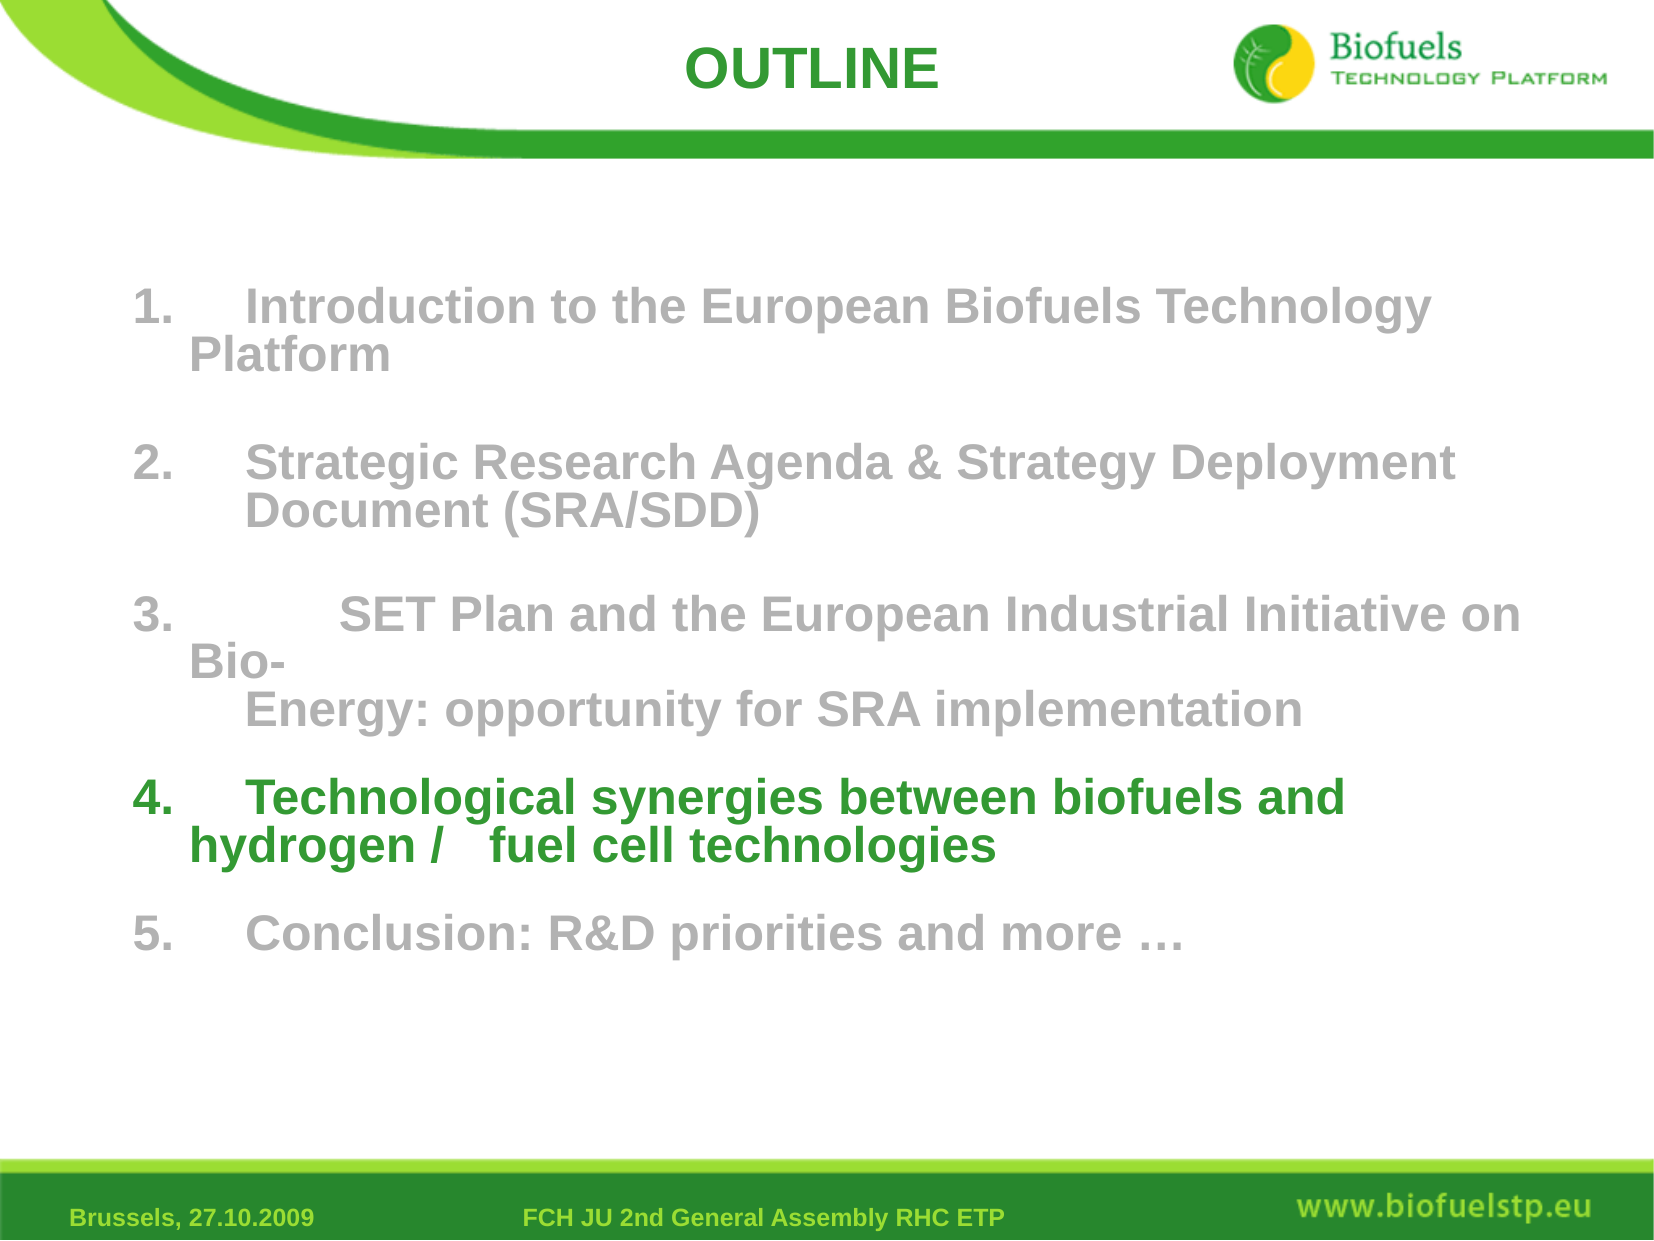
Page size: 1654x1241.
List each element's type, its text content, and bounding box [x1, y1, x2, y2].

text_box Introduction to the European Biofuels Technology Platform Strategic Research Agenda & Strategy Deployment Document (SRA/SDD) SET Plan and the European Industrial Initiative on Bio- Energy: opportunity for SRA implementation Technological synergies between biofuels and hydrogen / fuel cell technologies Conclusion: R&D priorities and more … [82, 277, 1595, 968]
picture [0, 0, 1654, 1240]
text_box OUTLINE [337, 29, 1288, 110]
text_box [374, 0, 1654, 125]
text_box [41, 224, 1654, 738]
